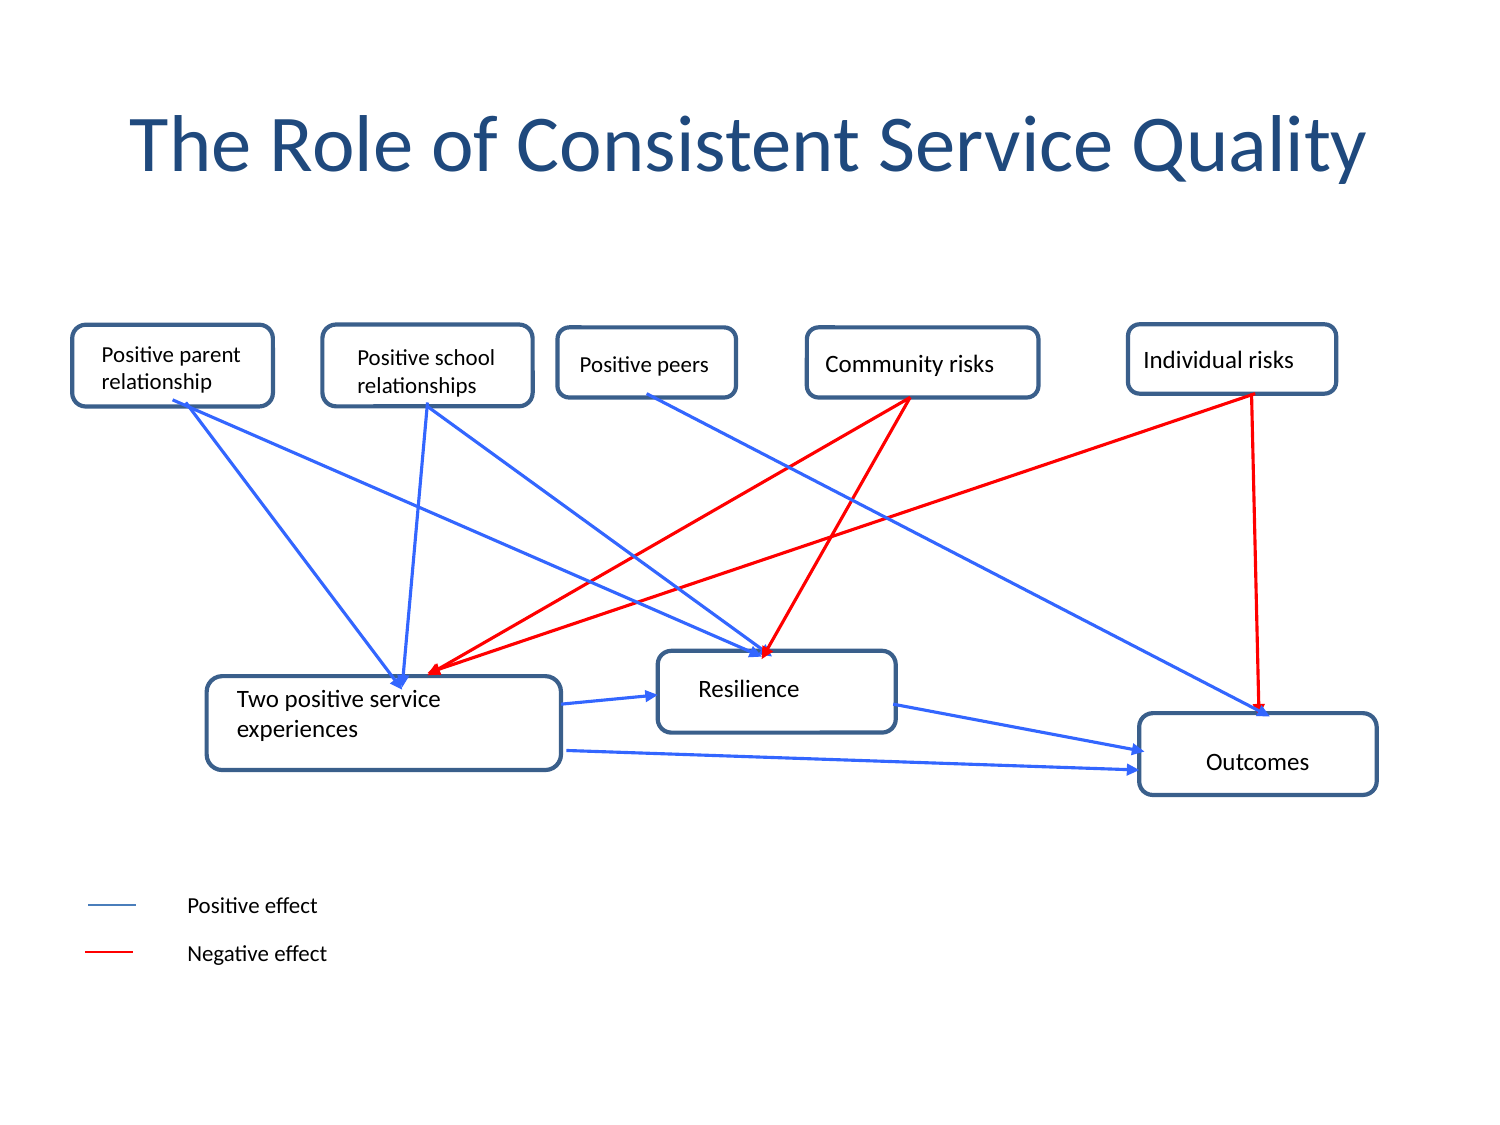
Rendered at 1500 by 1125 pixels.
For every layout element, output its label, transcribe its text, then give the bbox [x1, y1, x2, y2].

text_box Positive school relationships [342, 335, 533, 406]
text_box [427, 602, 636, 676]
text_box [70, 322, 274, 409]
text_box [646, 393, 1270, 717]
text_box Positive parent relationship [86, 331, 285, 402]
text_box [204, 674, 564, 773]
text_box Positive peers [564, 341, 736, 384]
text_box [560, 689, 658, 705]
text_box Outcomes [1191, 737, 1325, 783]
text_box [1125, 322, 1339, 396]
text_box [1251, 393, 1265, 710]
text_box [804, 325, 1041, 400]
text_box [397, 508, 419, 688]
text_box Positive effect [172, 883, 360, 926]
text_box [761, 501, 852, 660]
text_box [1137, 711, 1379, 798]
text_box Resilience [683, 664, 815, 710]
text_box Community risks [810, 340, 1010, 386]
text_box [189, 408, 403, 690]
text_box Negative effect [172, 930, 360, 973]
text_box [172, 399, 761, 658]
text_box Individual risks [1128, 336, 1309, 381]
text_box Two positive service experiences [222, 675, 547, 750]
text_box [655, 648, 898, 735]
text_box [555, 325, 739, 400]
text_box [566, 750, 1140, 776]
title The Role of Consistent Service Quality [75, 45, 1425, 233]
text_box [320, 322, 535, 409]
text_box [893, 704, 1145, 756]
